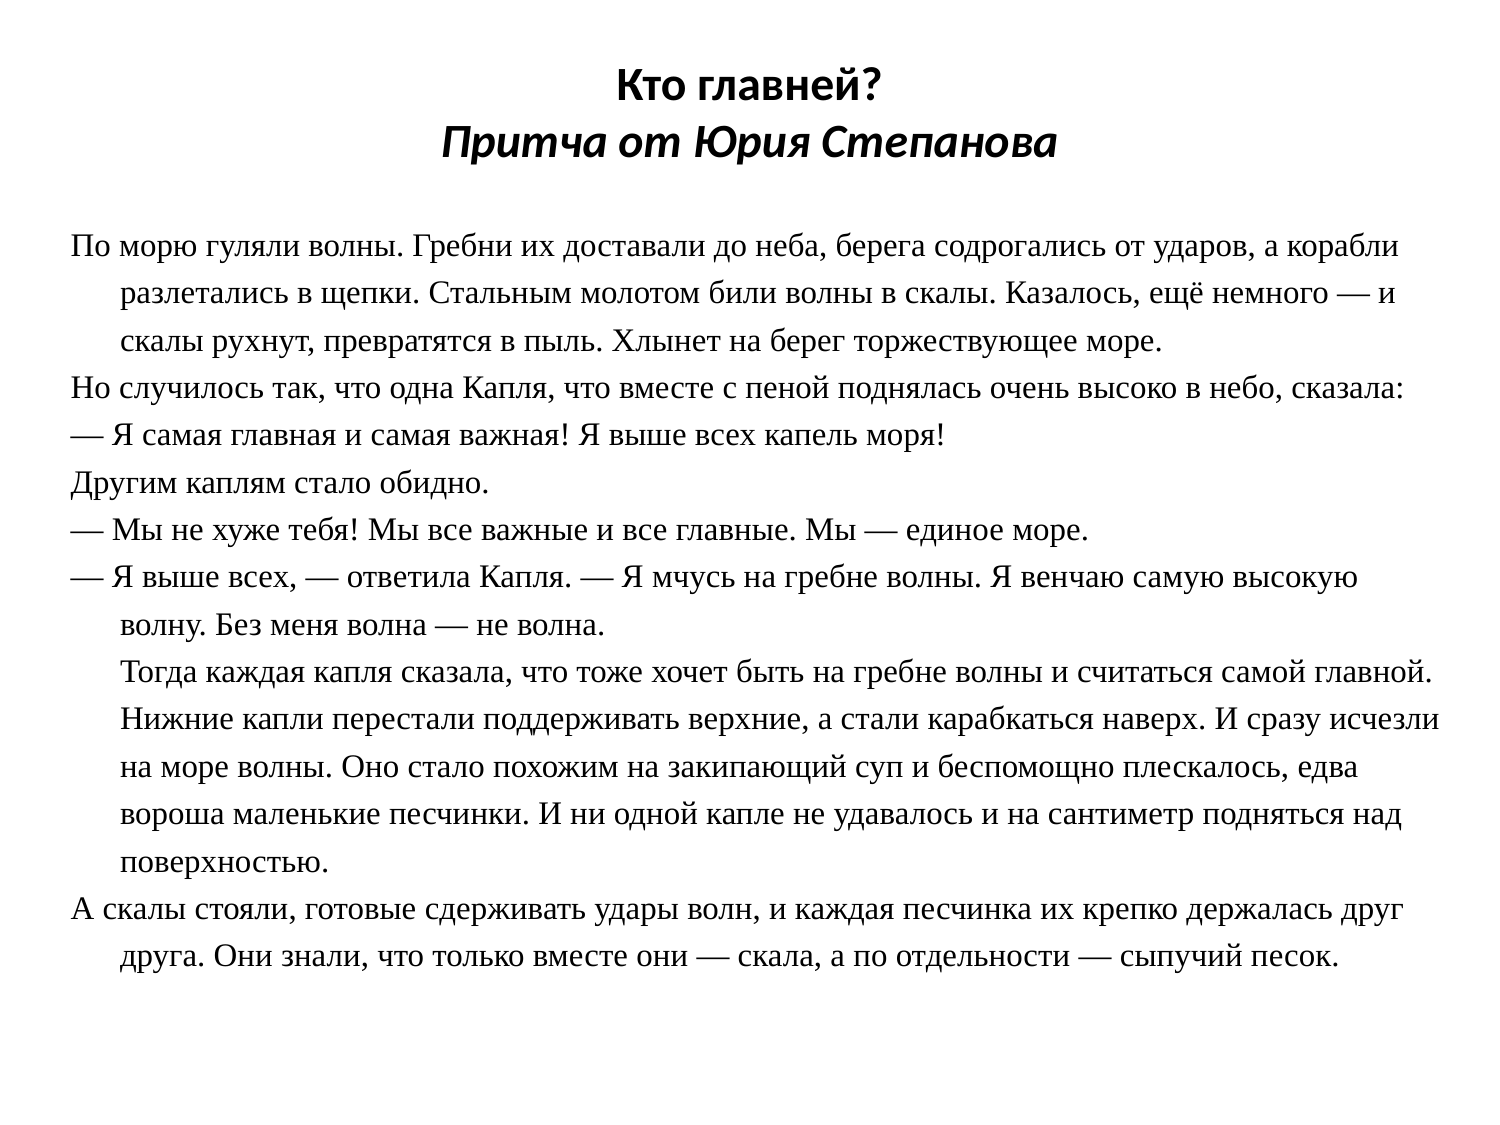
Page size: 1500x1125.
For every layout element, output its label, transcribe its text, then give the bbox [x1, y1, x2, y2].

list По морю гуляли волны. Гребни их доставали до неба, берега содрогались от ударов, а корабли разлетались в щепки. Стальным молотом били волны в скалы. Казалось, ещё немного — и скалы рухнут, превратятся в пыль. Хлынет на берег торжествующее море. Но случилось так, что одна Капля, что вместе с пеной поднялась очень высоко в небо, сказала: — Я самая главная и самая важная! Я выше всех капель моря! Другим каплям стало обидно. — Мы не хуже тебя! Мы все важные и все главные. Мы — единое море. — Я выше всех, — ответила Капля. — Я мчусь на гребне волны. Я венчаю самую высокую волну. Без меня волна — не волна. Тогда каждая капля сказала, что тоже хочет быть на гребне волны и считаться самой главной. Нижние капли перестали поддерживать верхние, а стали карабкаться наверх. И сразу исчезли на море волны. Оно стало похожим на закипающий суп и беспомощно плескалось, едва вороша маленькие песчинки. И ни одной капле не удавалось и на сантиметр подняться над поверхностью. А скалы стояли, готовые сдерживать удары волн, и каждая песчинка их крепко держалась друг друга. Они знали, что только вместе они — скала, а по отдельности — сыпучий песок. [53, 208, 1459, 1071]
title Кто главней? Притча от Юрия Степанова [75, 45, 1425, 208]
